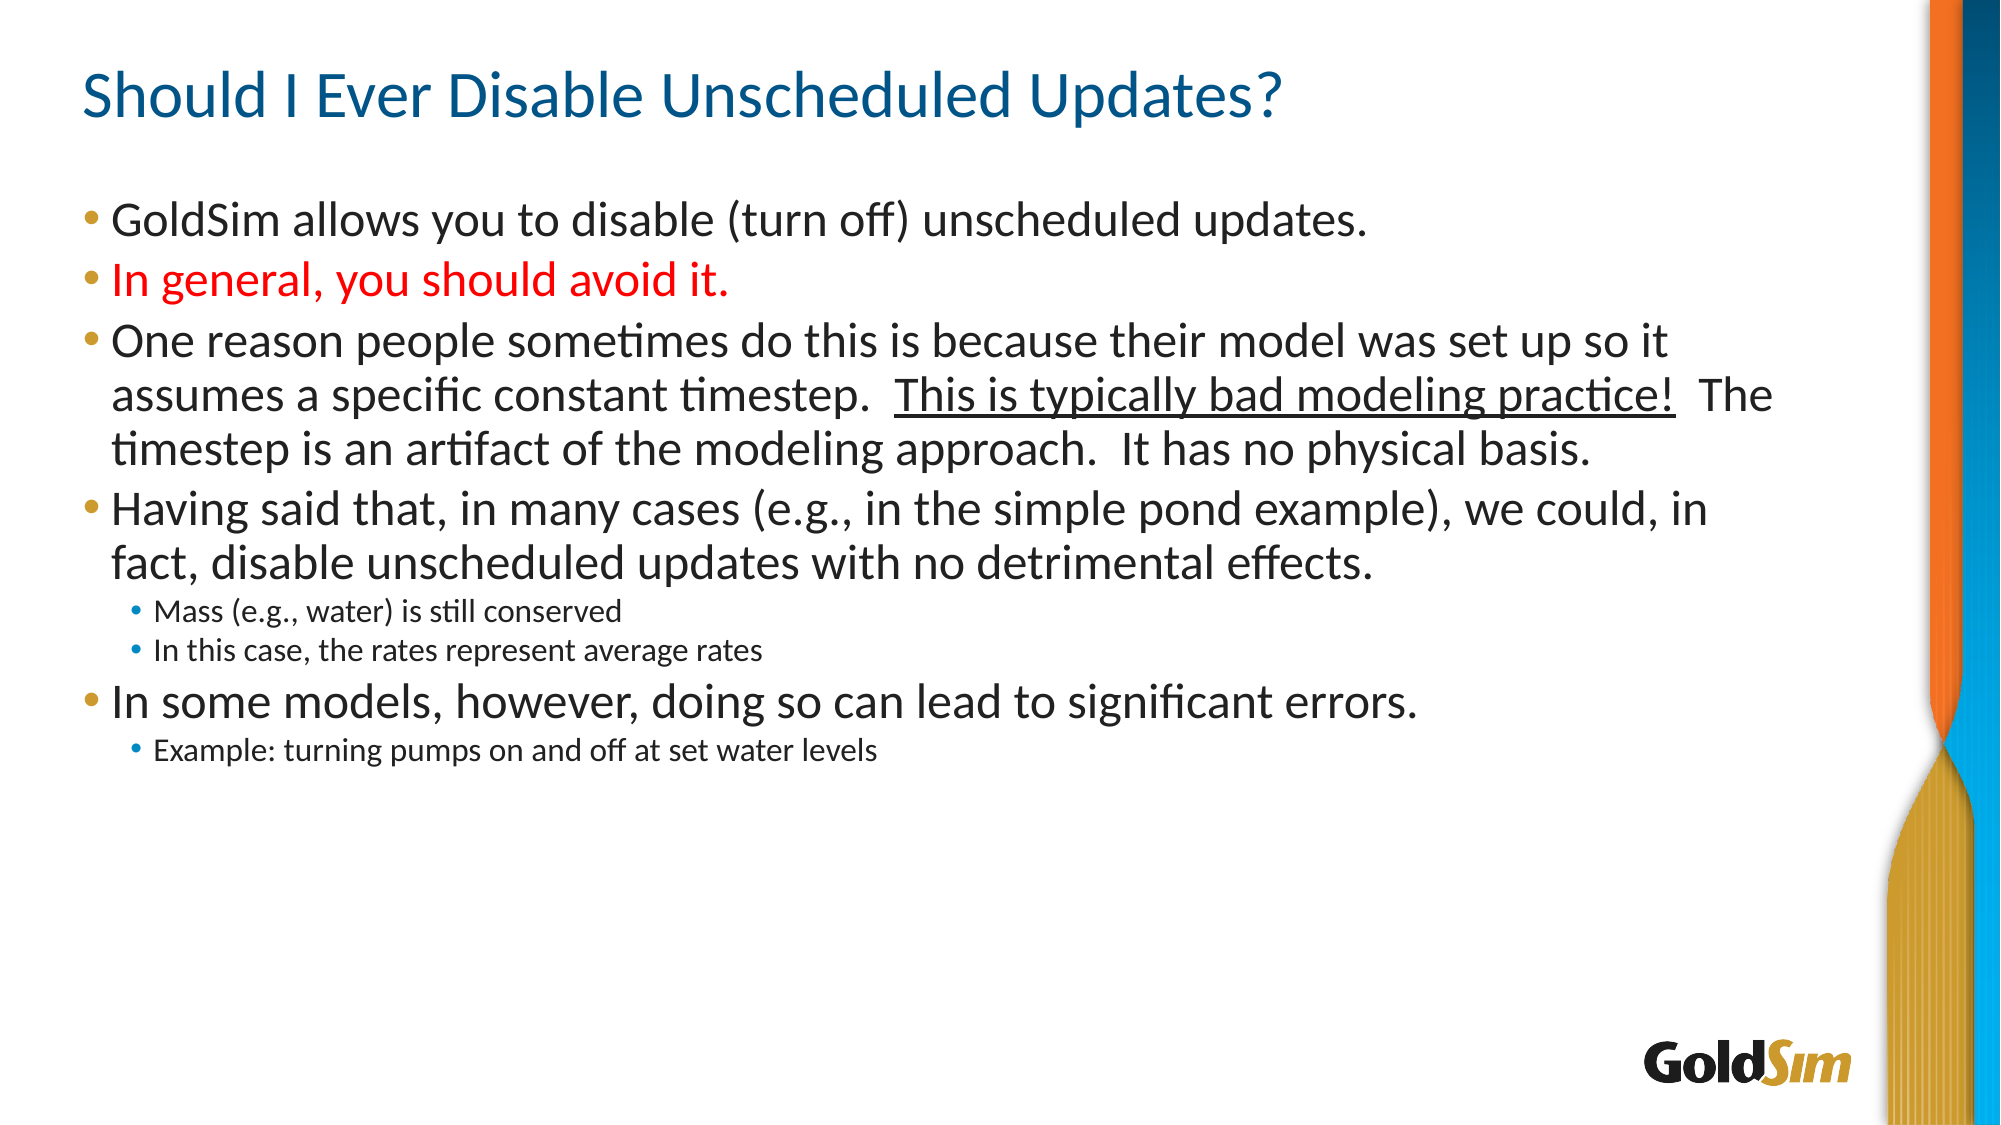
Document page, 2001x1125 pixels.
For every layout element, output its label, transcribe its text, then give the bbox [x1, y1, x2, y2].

list GoldSim allows you to disable (turn off) unscheduled updates. In general, you should avoid it. One reason people sometimes do this is because their model was set up so it assumes a specific constant timestep. This is typically bad modeling practice! The timestep is an artifact of the modeling approach. It has no physical basis. Having said that, in many cases (e.g., in the simple pond example), we could, in fact, disable unscheduled updates with no detrimental effects. Mass (e.g., water) is still conserved In this case, the rates represent average rates In some models, however, doing so can lead to significant errors. Example: turning pumps on and off at set water levels [82, 192, 1808, 837]
picture [1643, 0, 1974, 1125]
title Should I Ever Disable Unscheduled Updates? [82, 59, 1808, 167]
